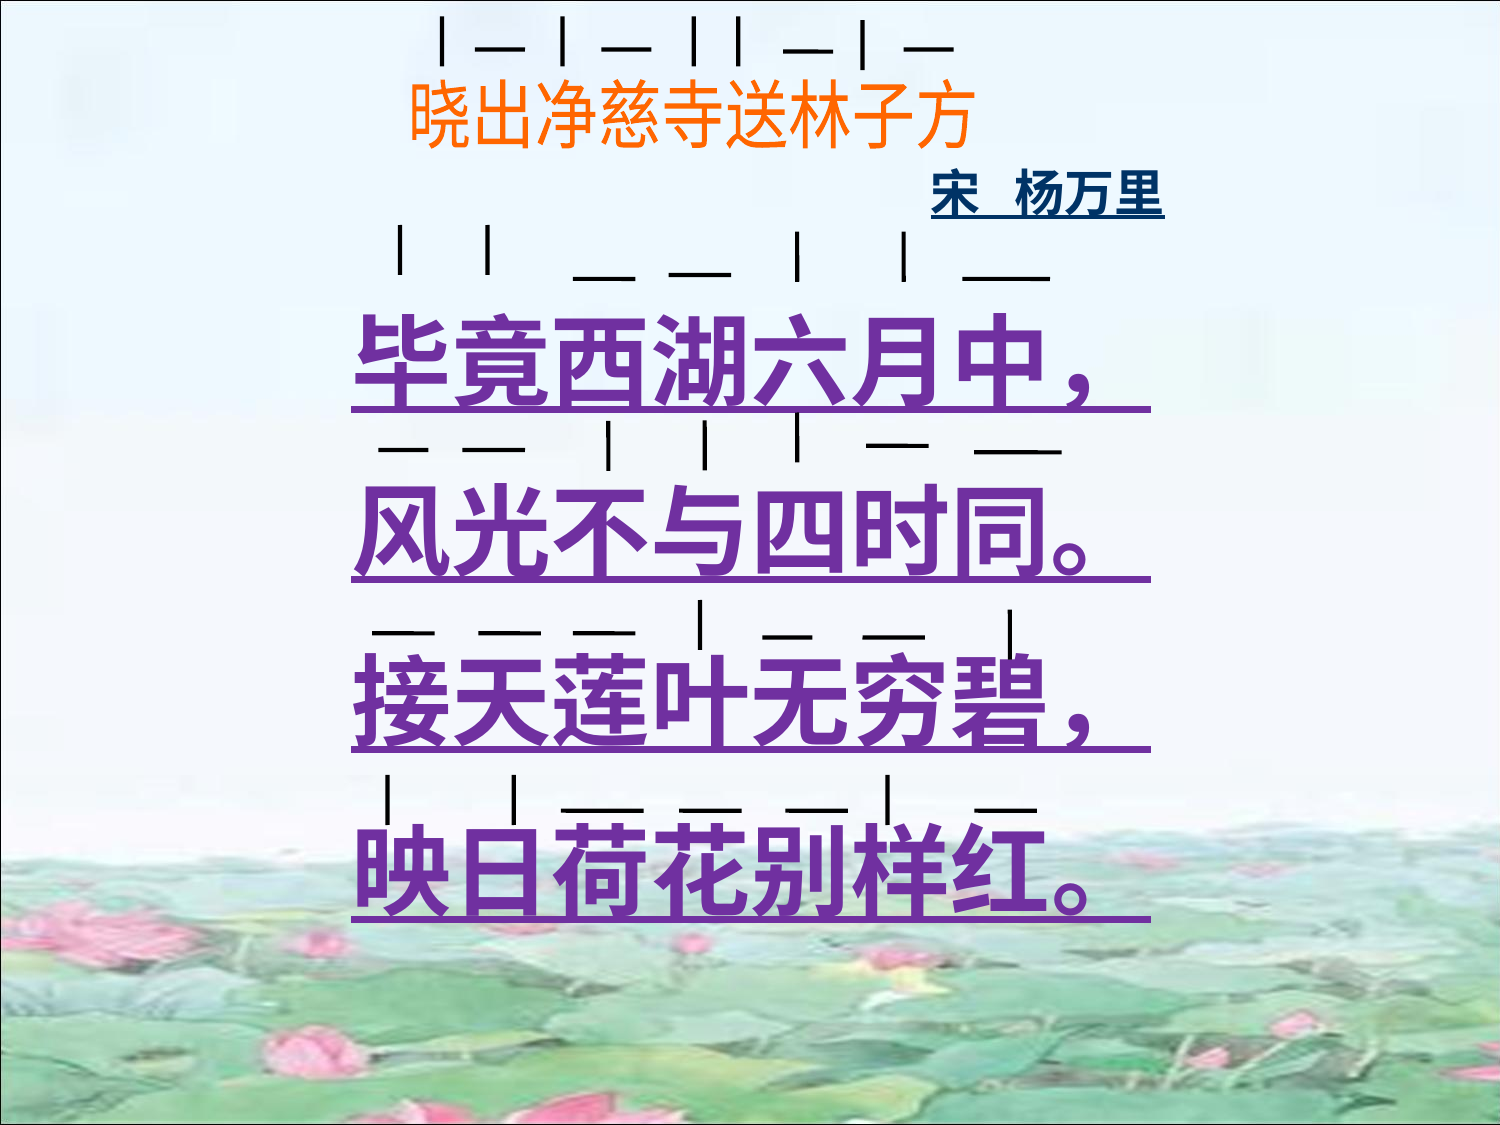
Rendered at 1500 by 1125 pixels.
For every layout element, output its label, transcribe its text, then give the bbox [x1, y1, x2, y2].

picture [0, 0, 1500, 1125]
text_box 毕竟西湖六月中， 风光不与四时同。 接天莲叶无穷碧， 映日荷花别样红。 [336, 290, 1224, 936]
text_box 宋 杨万里 [916, 153, 1442, 229]
